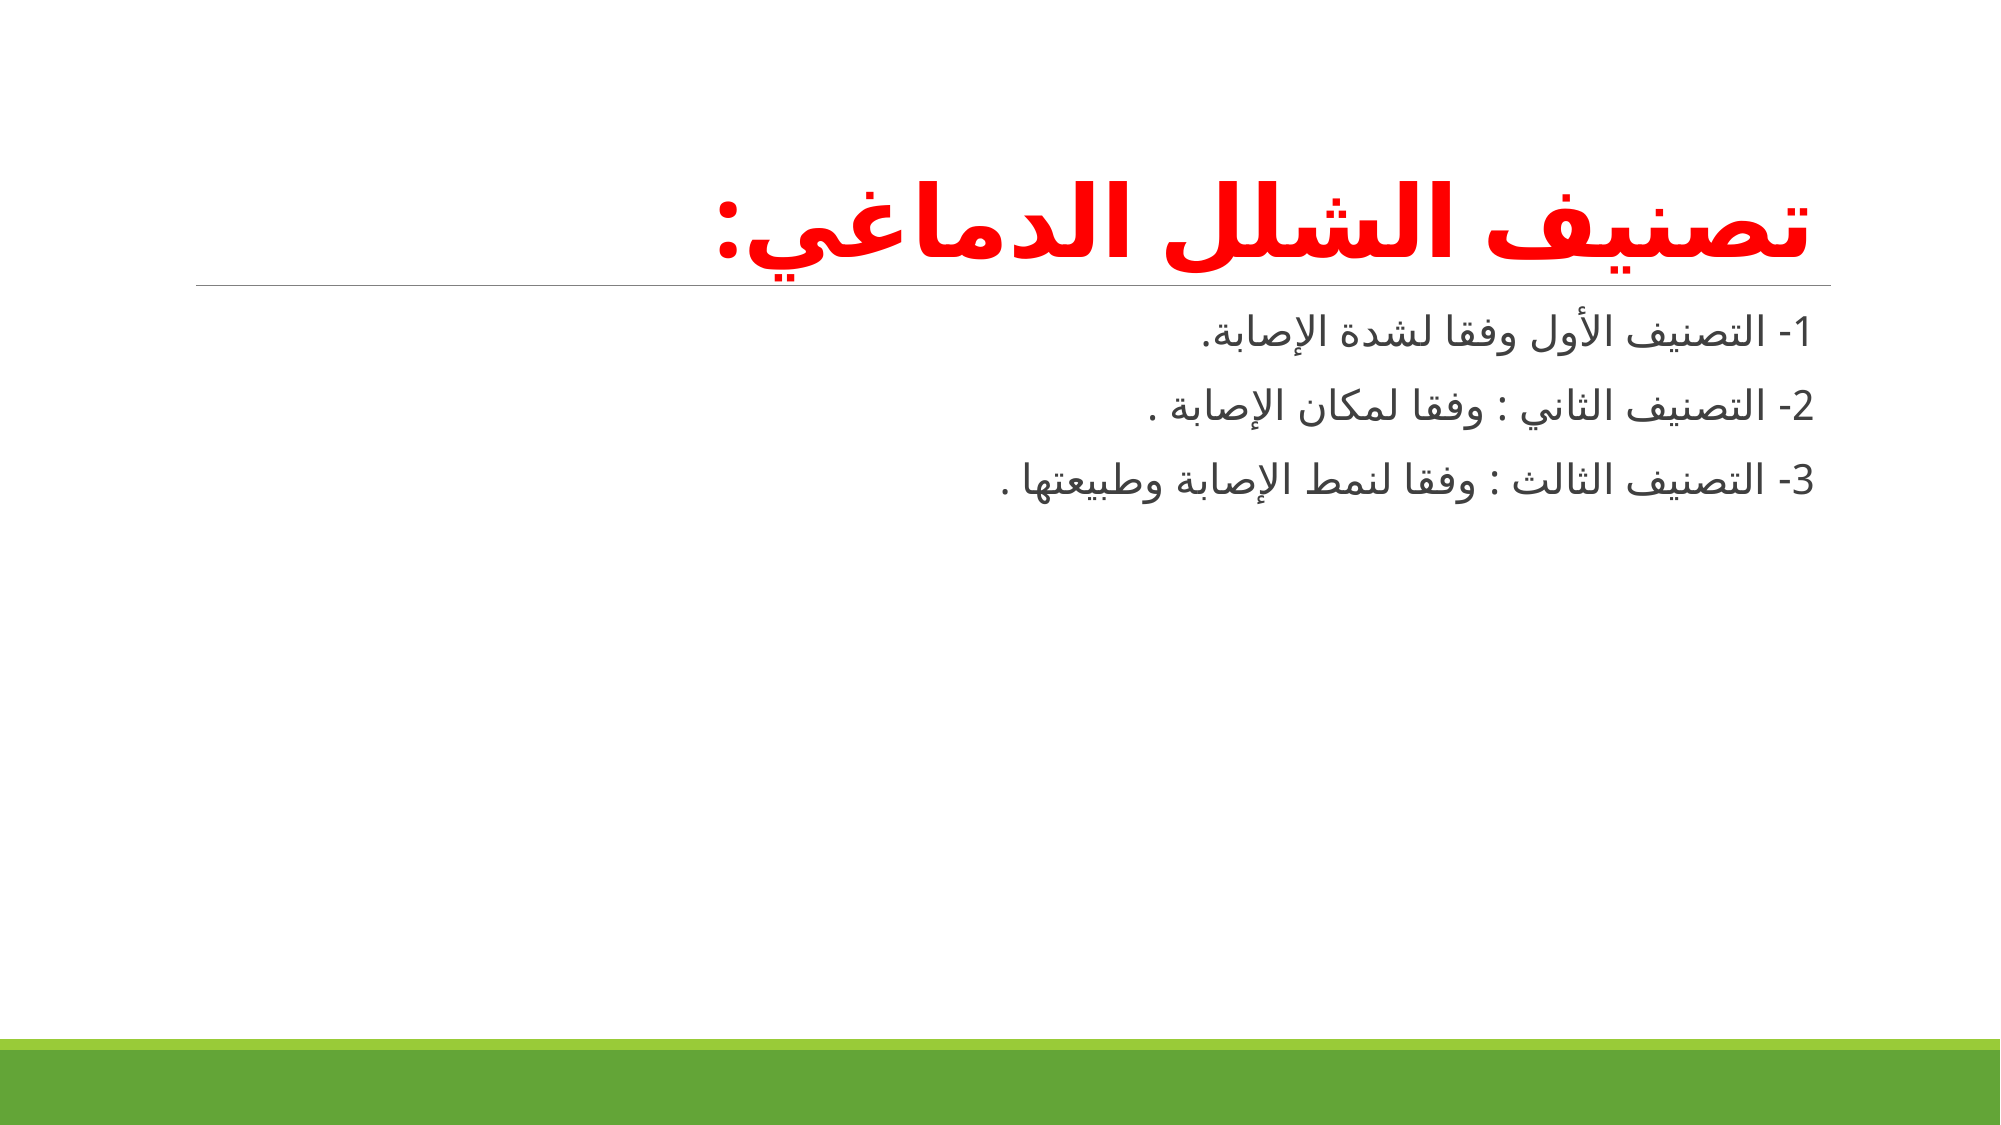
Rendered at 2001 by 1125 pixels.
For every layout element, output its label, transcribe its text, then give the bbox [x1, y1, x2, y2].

title تصنيف الشلل الدماغي: [180, 47, 1830, 285]
list 1- التصنيف الأول وفقا لشدة الإصابة. 2- التصنيف الثاني : وفقا لمكان الإصابة . 3- التصنيف الثالث : وفقا لنمط الإصابة وطبيعتها . [180, 302, 1830, 963]
